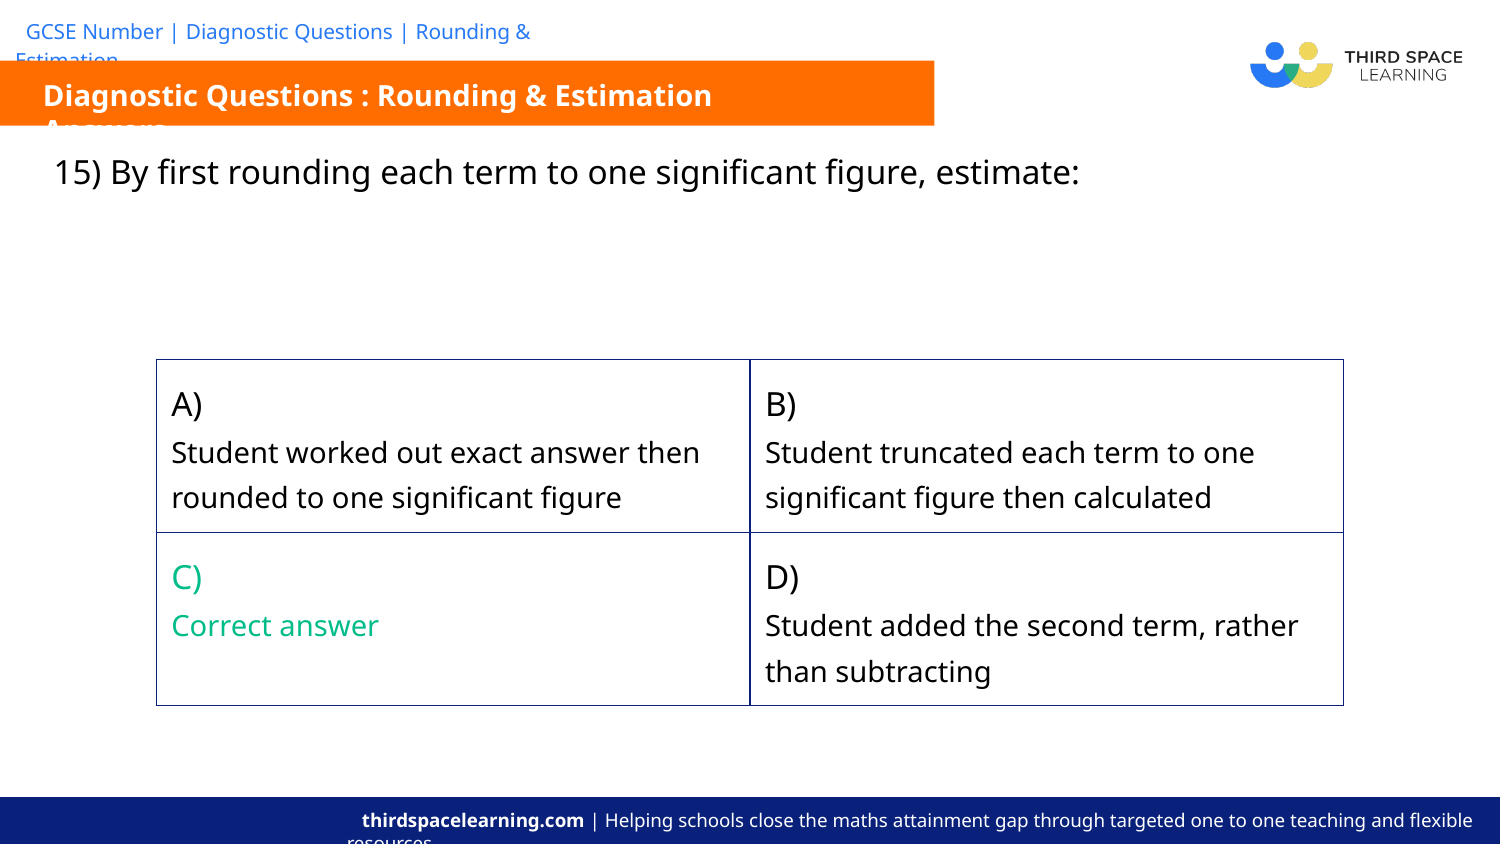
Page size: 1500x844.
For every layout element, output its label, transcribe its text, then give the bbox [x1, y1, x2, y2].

picture [1250, 33, 1465, 99]
text_box Diagnostic Questions : Rounding & Estimation Answers [27, 61, 834, 162]
